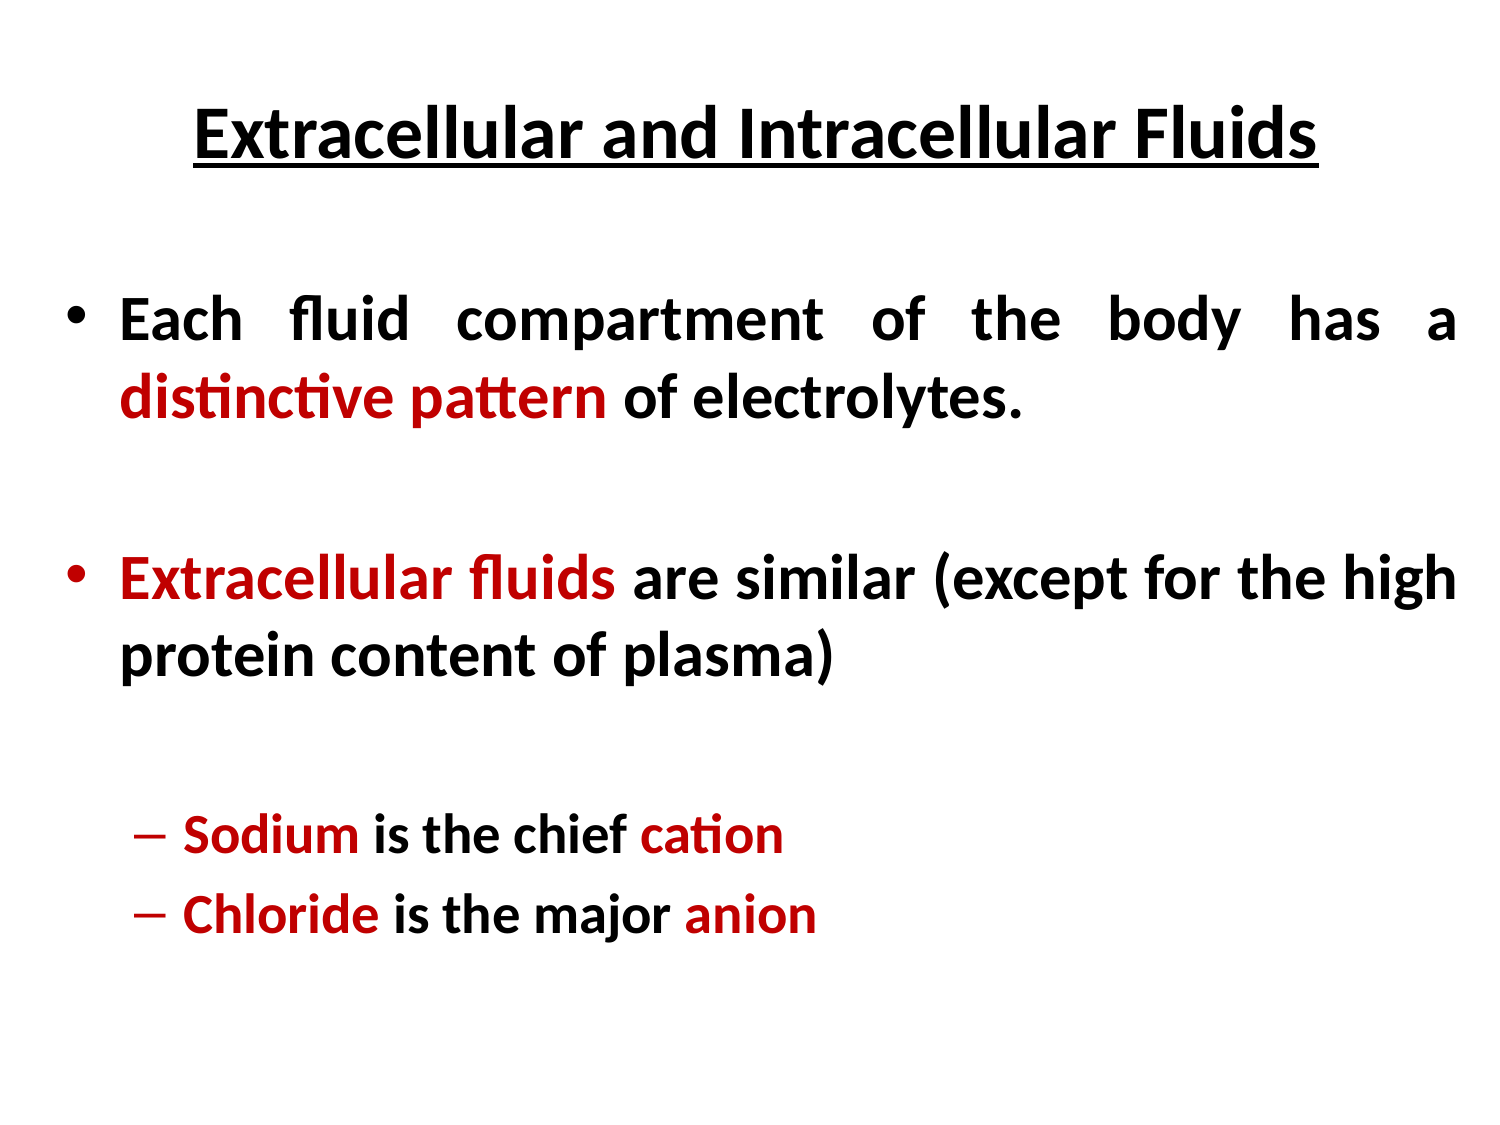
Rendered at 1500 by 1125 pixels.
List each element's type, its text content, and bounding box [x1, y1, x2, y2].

title Extracellular and Intracellular Fluids [37, 75, 1475, 181]
list Each fluid compartment of the body has a distinctive pattern of electrolytes. Extracellular fluids are similar (except for the high protein content of plasma) Sodium is the chief cation Chloride is the major anion [50, 268, 1475, 957]
